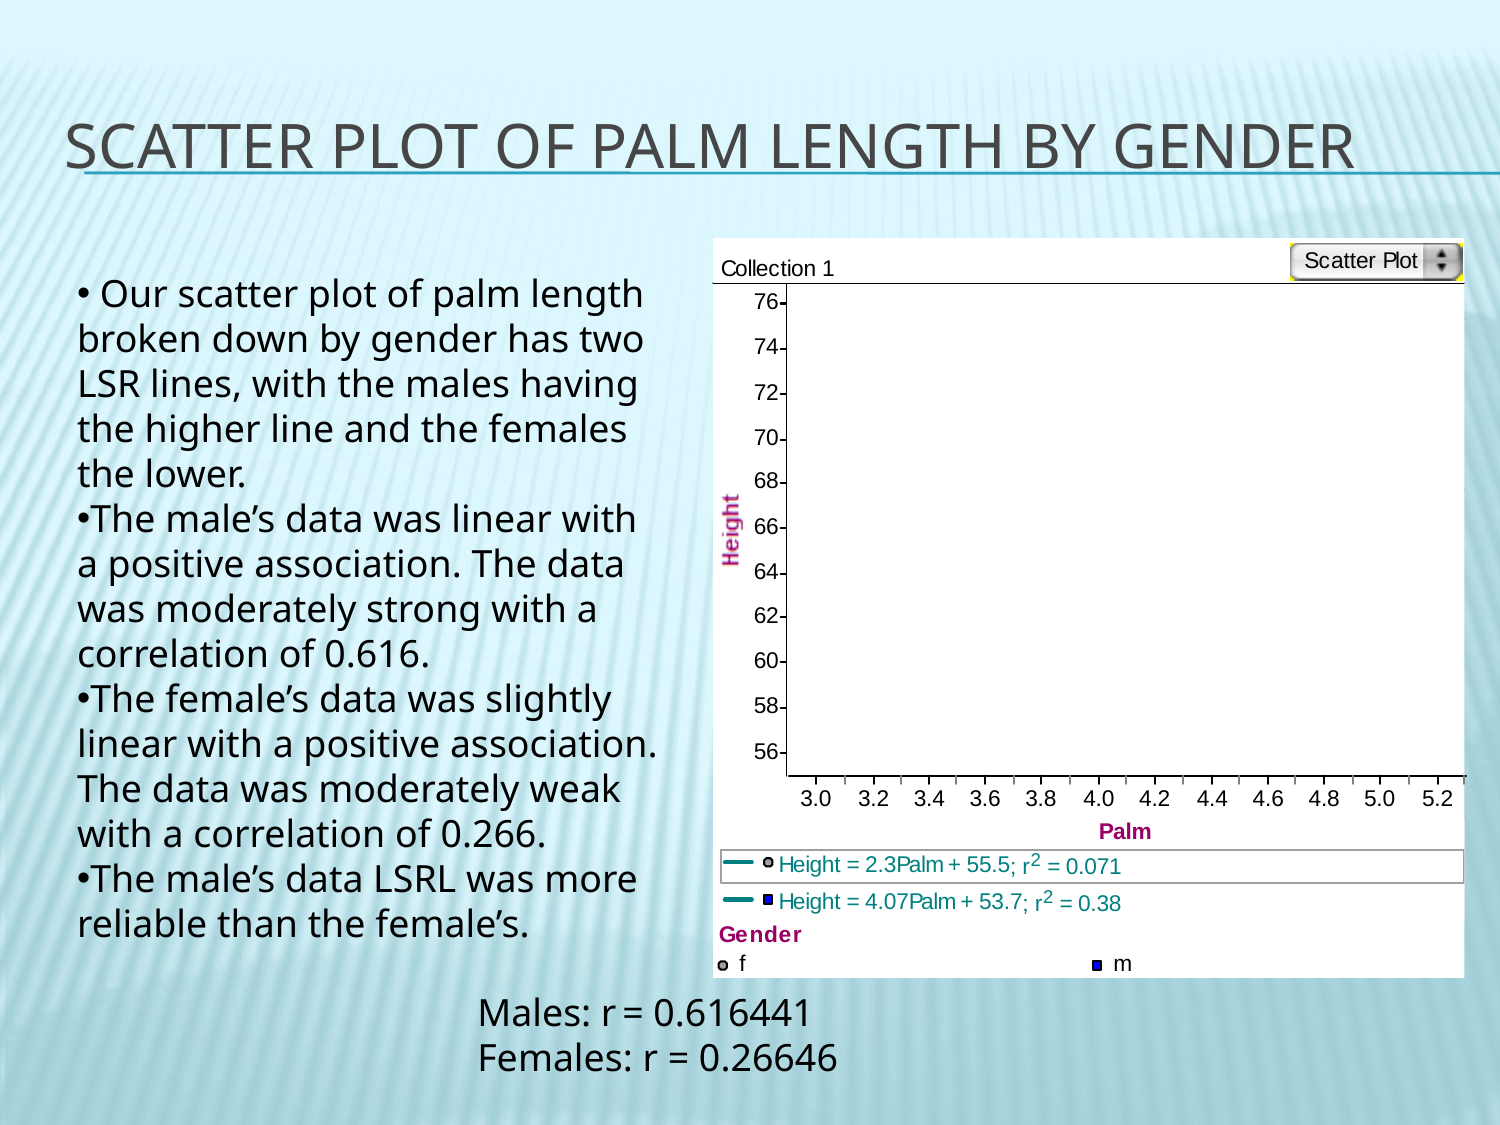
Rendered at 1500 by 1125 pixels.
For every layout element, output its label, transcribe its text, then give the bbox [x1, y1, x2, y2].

title Scatter plot of palm length by gender [50, 75, 1475, 213]
text_box Our scatter plot of palm length broken down by gender has two LSR lines, with the males having the higher line and the females the lower. The male’s data was linear with a positive association. The data was moderately strong with a correlation of 0.616. The female’s data was slightly linear with a positive association. The data was moderately weak with a correlation of 0.266. The male’s data LSRL was more reliable than the female’s. [62, 262, 675, 953]
text_box Males: r = 0.616441 Females: r = 0.26646 [462, 981, 988, 1087]
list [712, 237, 1467, 981]
